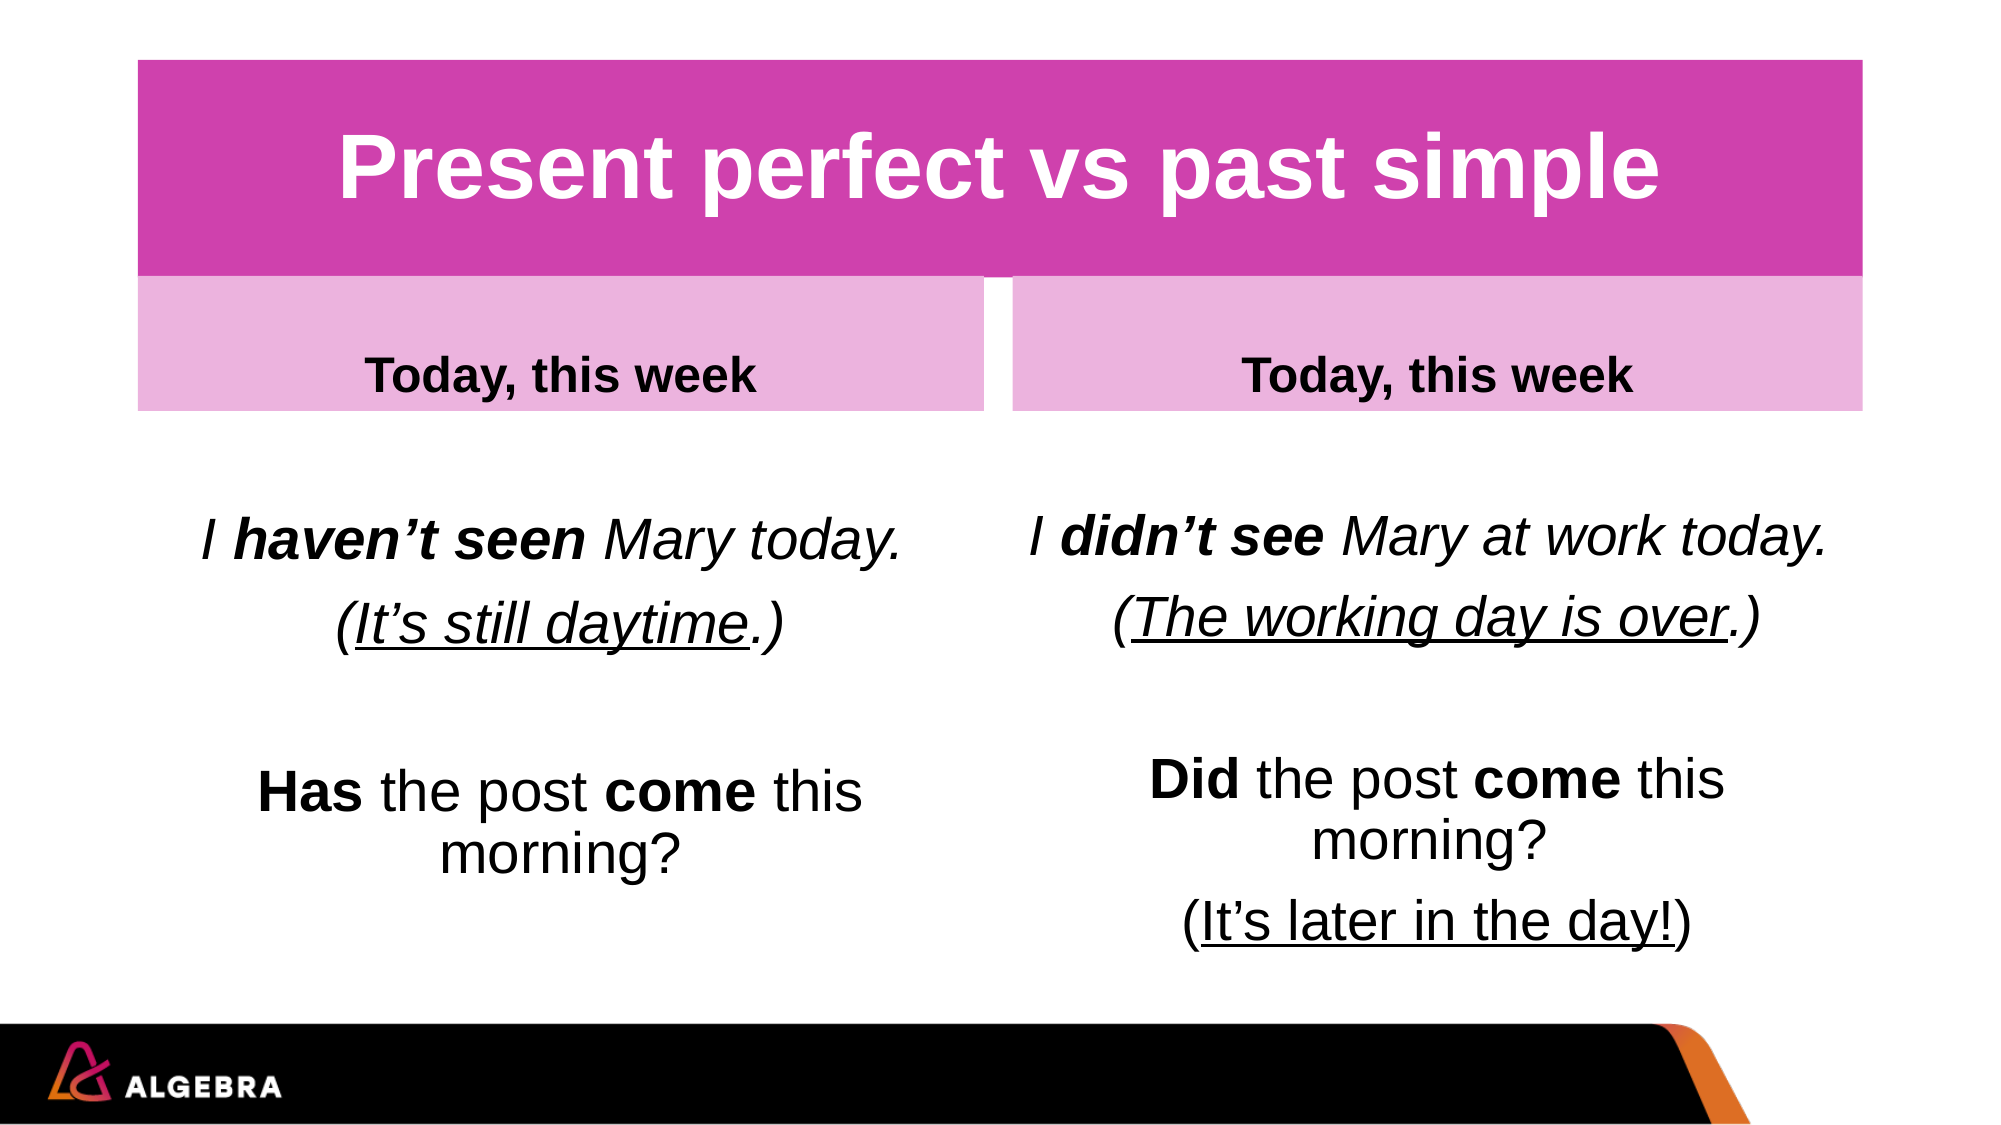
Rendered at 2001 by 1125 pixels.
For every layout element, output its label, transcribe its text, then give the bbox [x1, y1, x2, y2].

list I didn’t see Mary at work today. (The working day is over.) Did the post come this morning? (It’s later in the day!) [1012, 410, 1863, 1016]
list Today, this week [137, 275, 984, 410]
picture [0, 1023, 1958, 1125]
list Today, this week [1012, 275, 1863, 410]
title Present perfect vs past simple [137, 59, 1863, 278]
list I haven’t seen Mary today. (It’s still daytime.) Has the post come this morning? [137, 410, 984, 1016]
